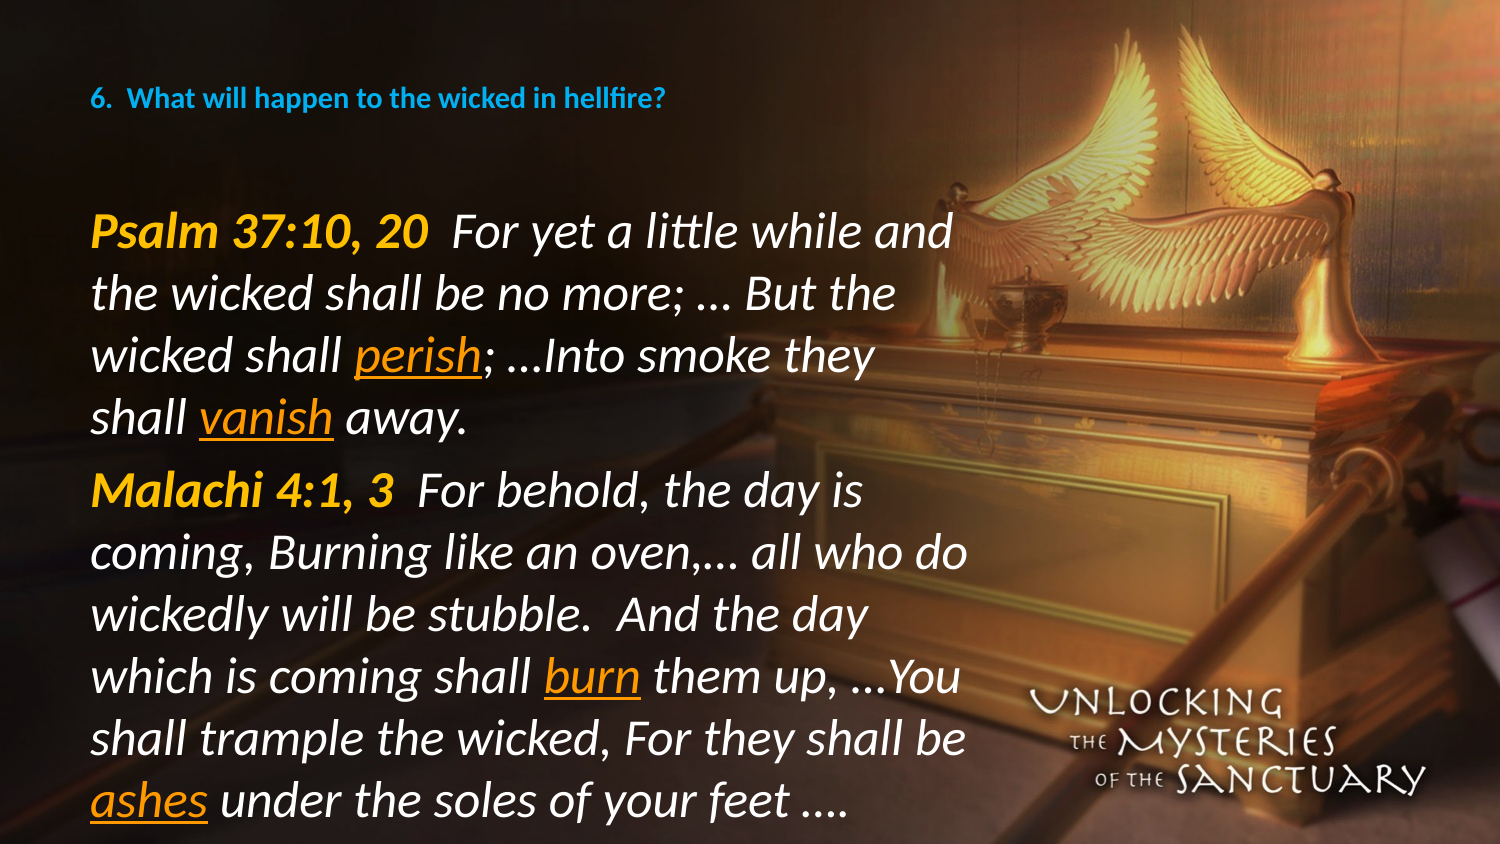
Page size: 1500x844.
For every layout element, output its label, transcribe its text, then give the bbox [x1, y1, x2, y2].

title 6. What will happen to the wicked in hellfire? [75, 33, 1425, 175]
list Psalm 37:10, 20 For yet a little while and the wicked shall be no more; … But the wicked shall perish; …Into smoke they shall vanish away. Malachi 4:1, 3 For behold, the day is coming, Burning like an oven,… all who do wickedly will be stubble. And the day which is coming shall burn them up, …You shall trample the wicked, For they shall be ashes under the soles of your feet …. [75, 188, 987, 844]
picture [0, 0, 1500, 844]
